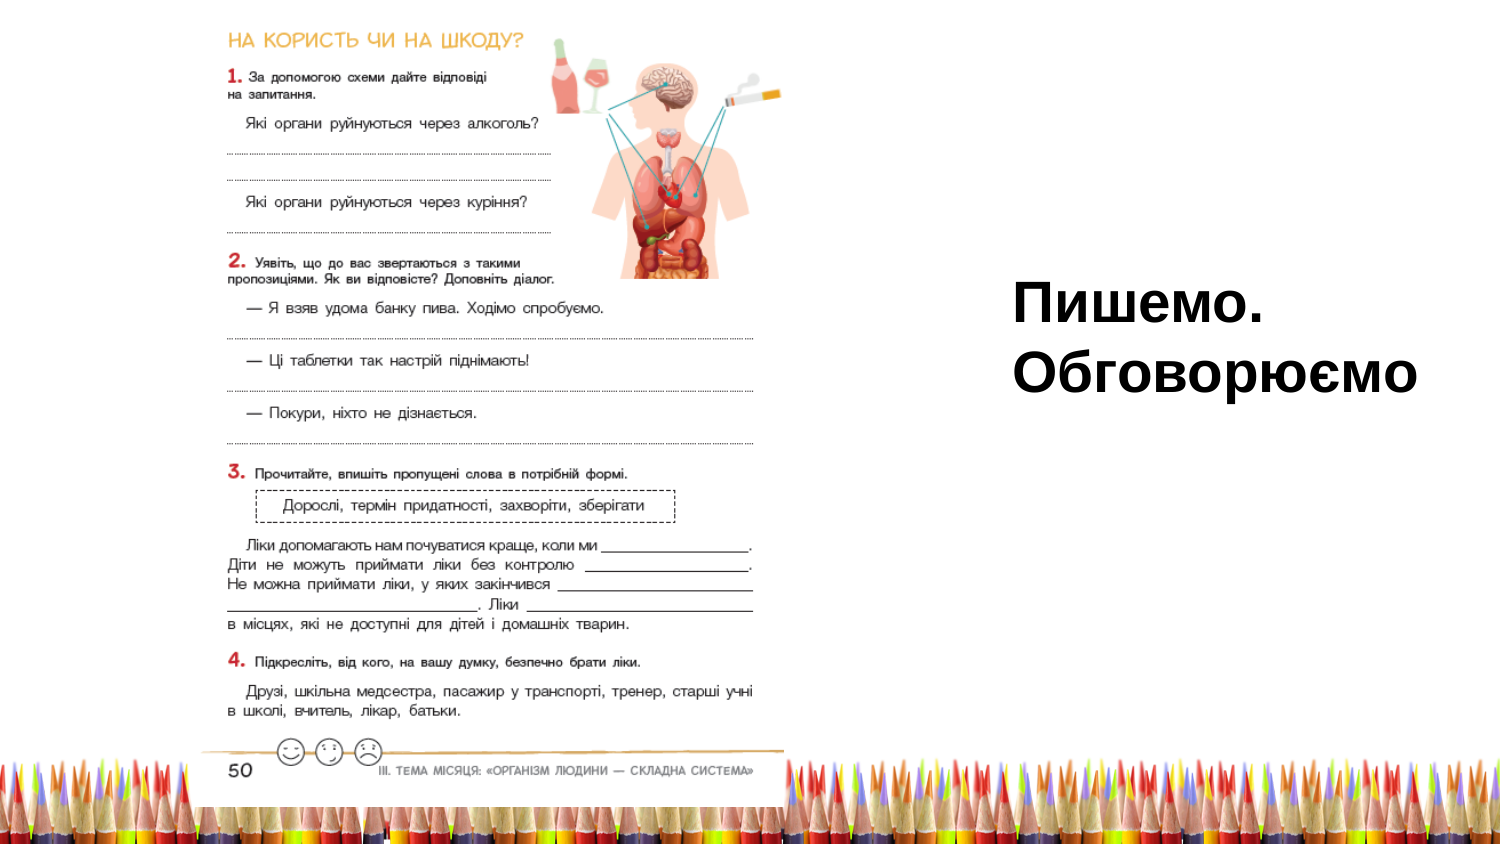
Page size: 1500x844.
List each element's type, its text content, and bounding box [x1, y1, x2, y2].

picture [0, 18, 1500, 844]
text_box Пишемо. Обговорюємо [998, 256, 1447, 412]
